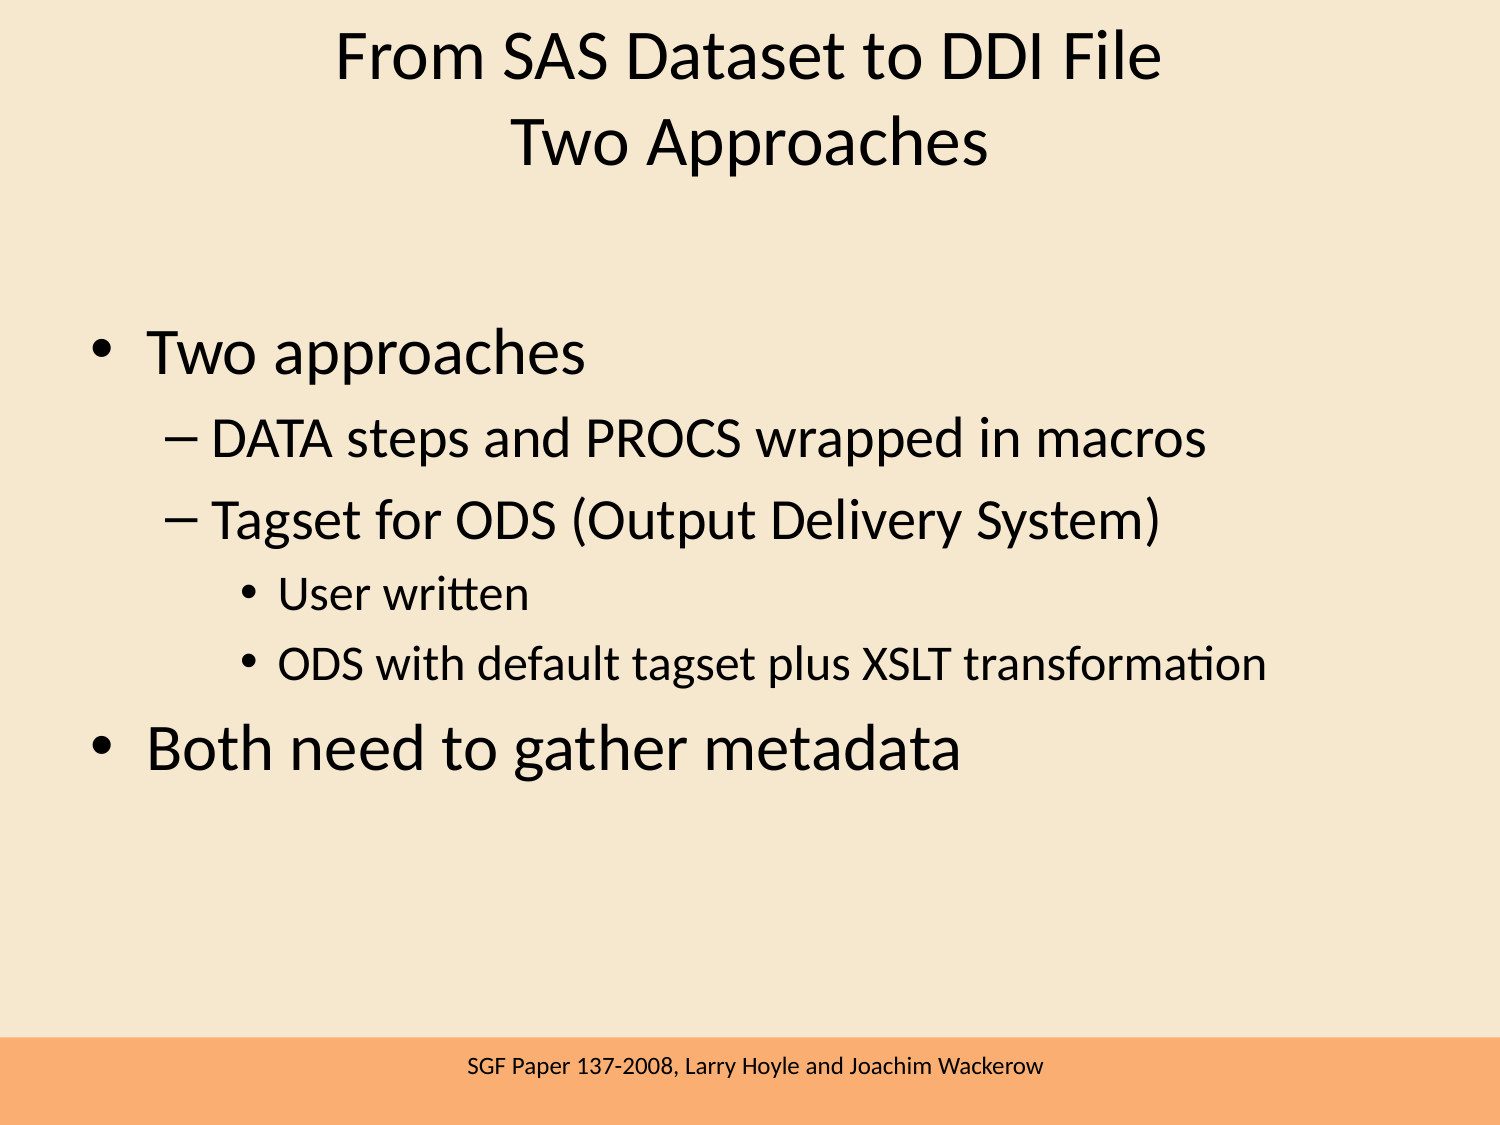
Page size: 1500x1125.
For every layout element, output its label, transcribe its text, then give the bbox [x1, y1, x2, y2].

list Two approaches DATA steps and PROCS wrapped in macros Tagset for ODS (Output Delivery System) User written ODS with default tagset plus XSLT transformation Both need to gather metadata [75, 299, 1425, 1005]
title From SAS Dataset to DDI File Two Approaches [75, 0, 1425, 188]
footer SGF Paper 137-2008, Larry Hoyle and Joachim Wackerow [399, 1042, 1113, 1103]
